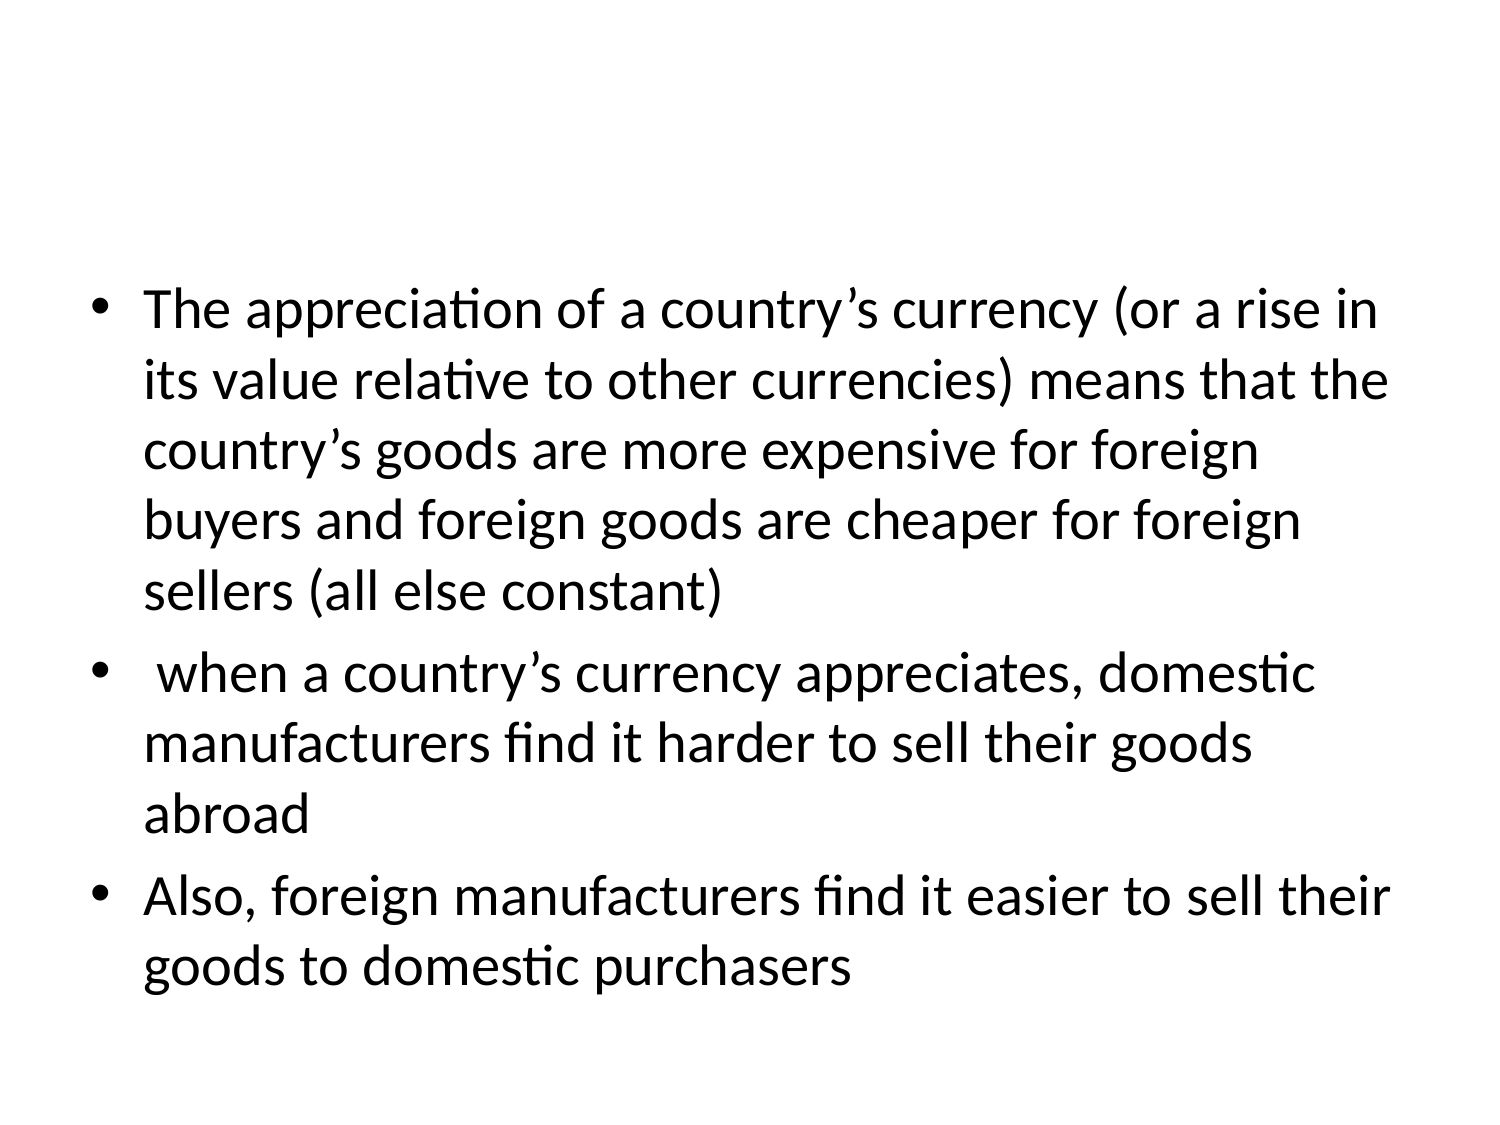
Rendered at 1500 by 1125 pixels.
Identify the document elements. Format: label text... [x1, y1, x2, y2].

list The appreciation of a country’s currency (or a rise in its value relative to other currencies) means that the country’s goods are more expensive for foreign buyers and foreign goods are cheaper for foreign sellers (all else constant) when a country’s currency appreciates, domestic manufacturers find it harder to sell their goods abroad Also, foreign manufacturers find it easier to sell their goods to domestic purchasers [75, 262, 1425, 1005]
